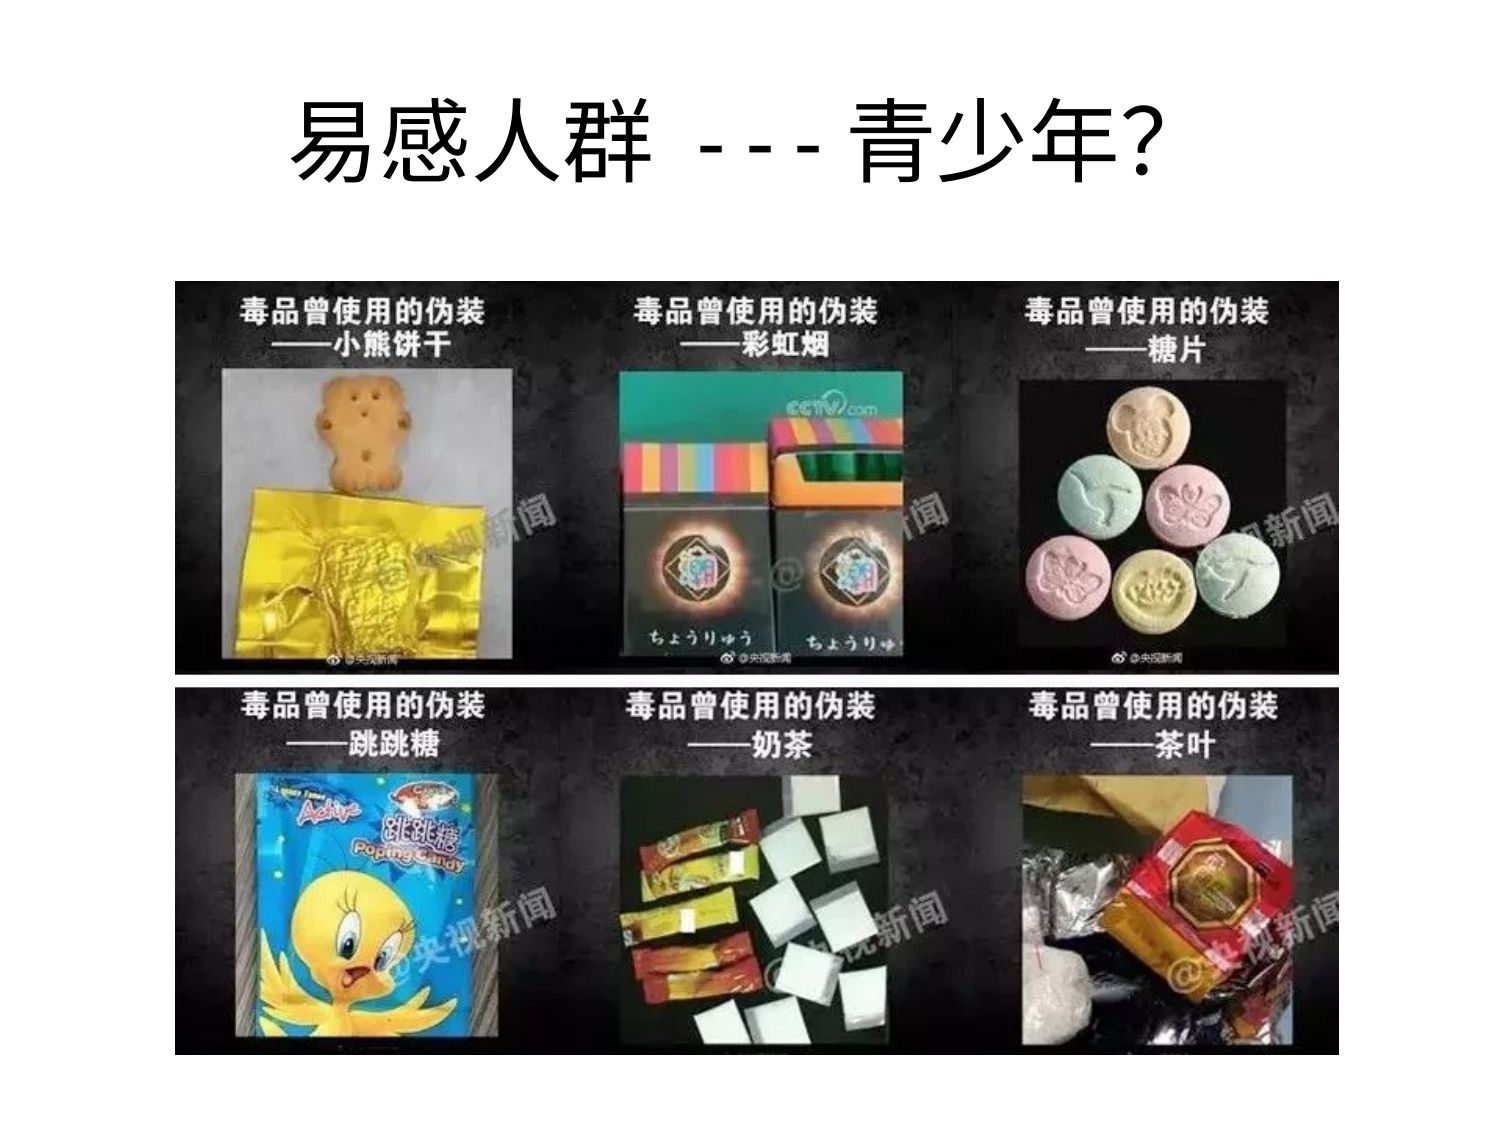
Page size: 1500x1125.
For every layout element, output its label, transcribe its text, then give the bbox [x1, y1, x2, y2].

picture [175, 280, 1339, 1055]
title 易感人群 - - -青少年？ [75, 45, 1425, 233]
